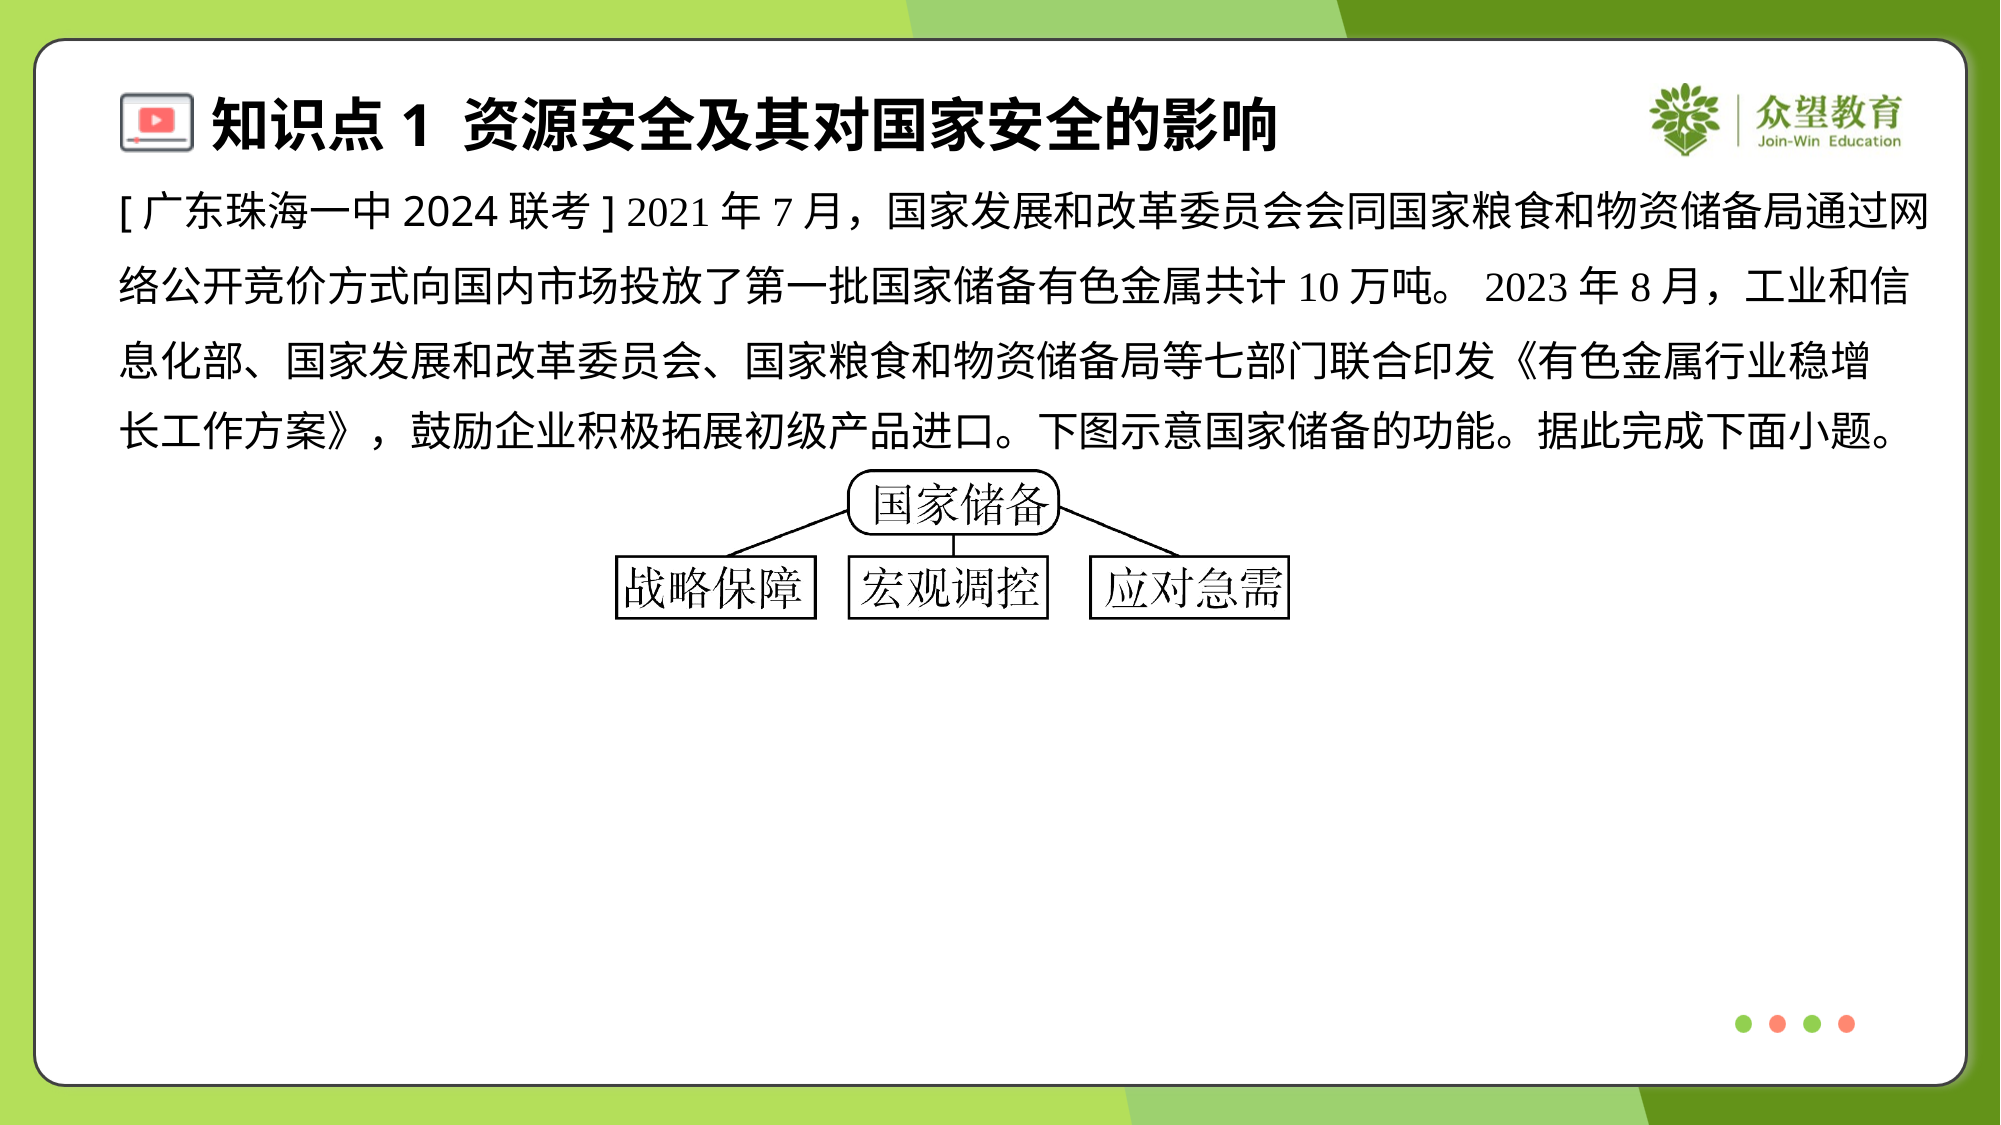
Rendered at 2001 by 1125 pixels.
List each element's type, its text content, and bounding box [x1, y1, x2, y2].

text_box [广东珠海一中2024联考] 2021年7月，国家发展和改革委员会会同国家粮食和物资储备局通过网 络公开竞价方式向国内市场投放了第一批国家储备有色金属共计10万吨。2023年8月，工业和信 息化部、国家发展和改革委员会、国家粮食和物资储备局等七部门联合印发《有色金属行业稳增 长工作方案》，鼓励企业积极拓展初级产品进口。下图示意国家储备的功能。据此完成下面小题。 [118, 159, 1883, 448]
picture [0, 0, 2000, 1125]
